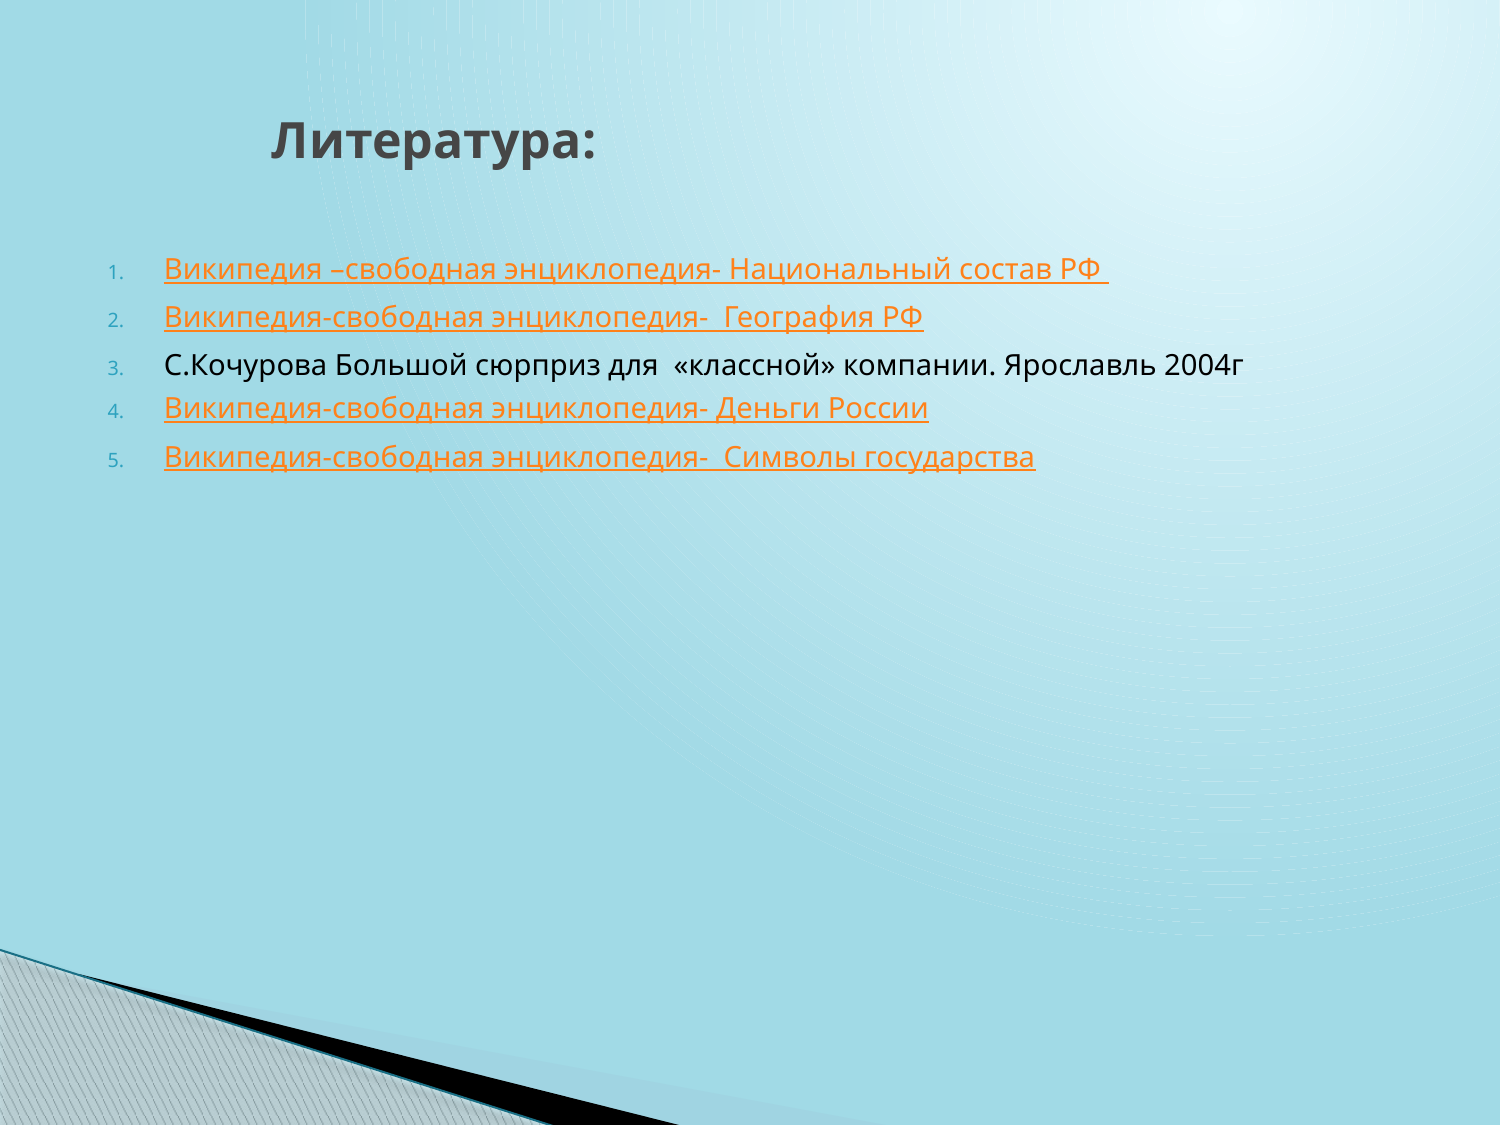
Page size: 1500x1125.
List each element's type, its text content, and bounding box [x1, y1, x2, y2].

title Литература: [75, 45, 1425, 233]
list Википедия –свободная энциклопедия- Национальный состав РФ Википедия-свободная энциклопедия- География РФ С.Кочурова Большой сюрприз для «классной» компании. Ярославль 2004г Википедия-свободная энциклопедия- Деньги России Википедия-свободная энциклопедия- Символы государства [74, 242, 1426, 986]
